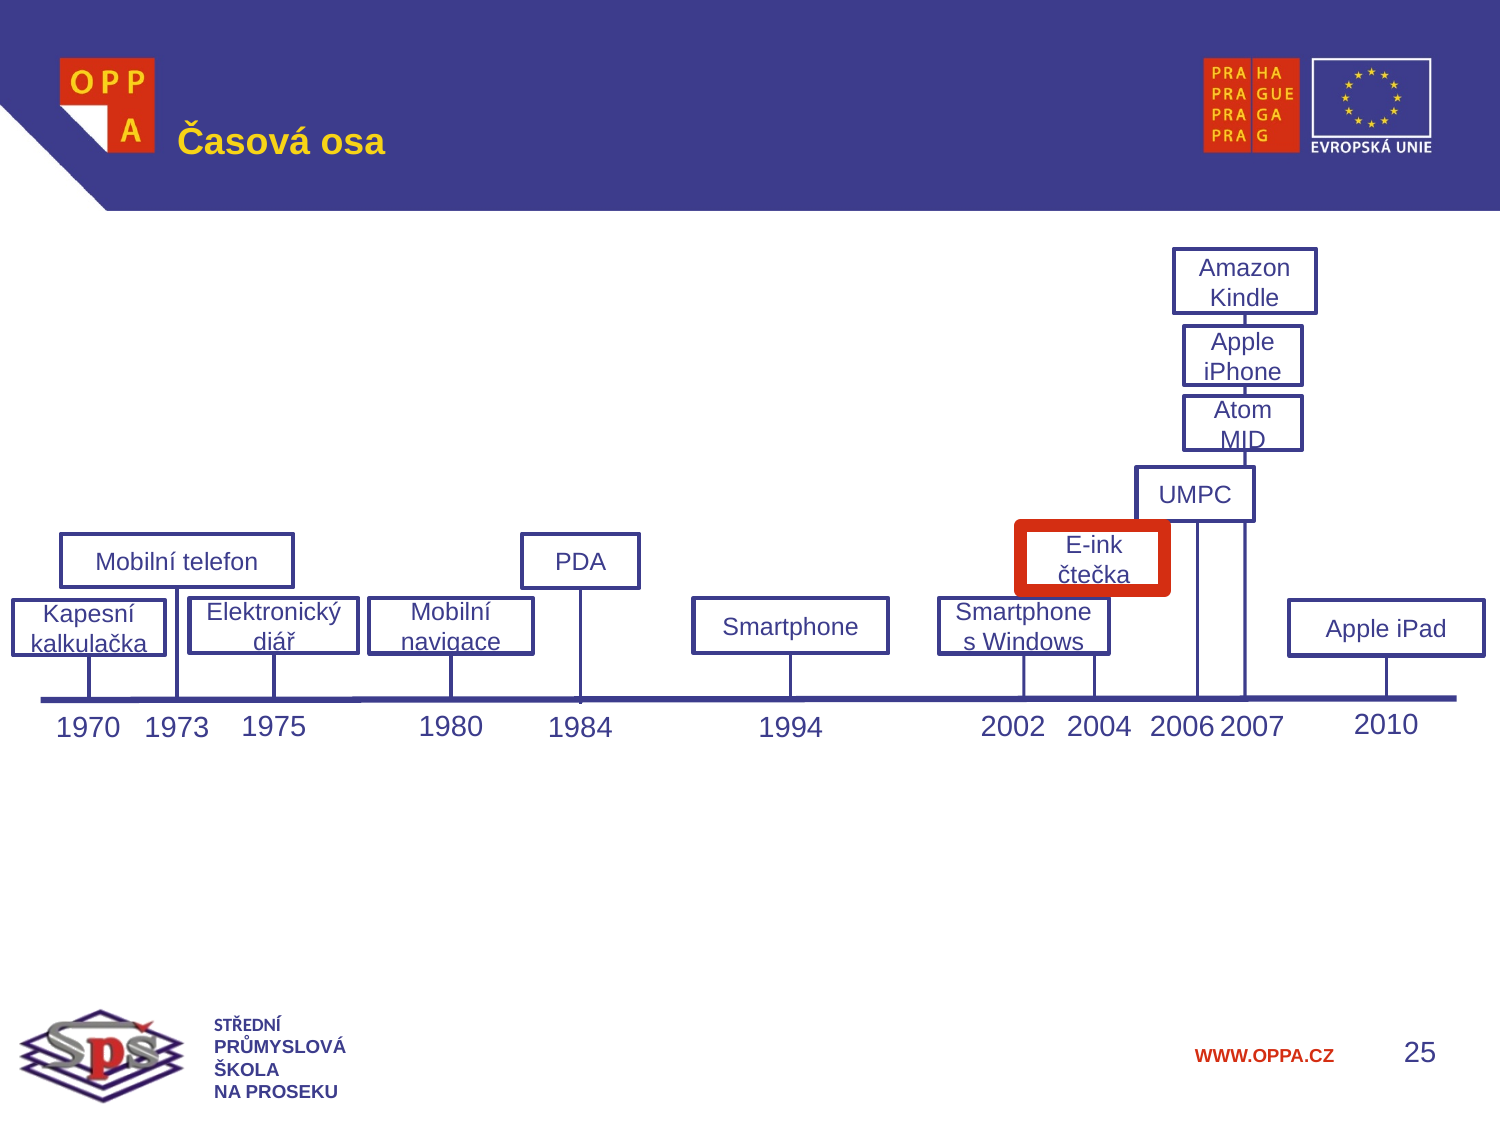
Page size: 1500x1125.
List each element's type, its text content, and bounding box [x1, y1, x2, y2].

text_box Apple iPhone [1182, 324, 1240, 387]
text_box UMPC [1250, 465, 1256, 523]
text_box 1994 [743, 710, 839, 751]
text_box 2010 [1339, 710, 1434, 748]
text_box Kapesní kalkulačka [11, 598, 167, 657]
text_box Atom MID [1250, 394, 1304, 452]
text_box 2006 [1135, 710, 1204, 750]
text_box Smartphone s Windows [937, 596, 1089, 656]
title Časová osa [177, 38, 1137, 162]
text_box 1973 [129, 710, 225, 751]
text_box Mobilní navigace [367, 596, 535, 656]
text_box STŘEDNÍ PRŮMYSLOVÁ ŠKOLA NA PROSEKU [199, 1004, 509, 1110]
text_box 1980 [403, 710, 499, 750]
text_box Elektronický diář [187, 596, 360, 655]
text_box 1975 [226, 710, 322, 750]
text_box [1018, 523, 1167, 593]
text_box 2002 [965, 710, 1052, 750]
text_box Mobilní telefon [59, 532, 295, 589]
slide_number 25 [1339, 1015, 1437, 1069]
picture [19, 1001, 186, 1107]
text_box 2007 [1204, 710, 1300, 750]
text_box PDA [520, 532, 641, 590]
picture [0, 0, 1500, 211]
text_box 1984 [533, 710, 628, 751]
text_box Atom MID [1182, 394, 1240, 452]
text_box Smartphone s Windows [1099, 596, 1111, 656]
text_box Apple iPhone [1250, 324, 1304, 387]
text_box 1970 [40, 708, 129, 751]
text_box Smartphone [691, 596, 890, 655]
text_box 2004 [1052, 710, 1135, 750]
text_box Amazon Kindle [1172, 247, 1318, 315]
text_box Apple iPad [1287, 598, 1486, 658]
text_box UMPC [1134, 465, 1240, 523]
